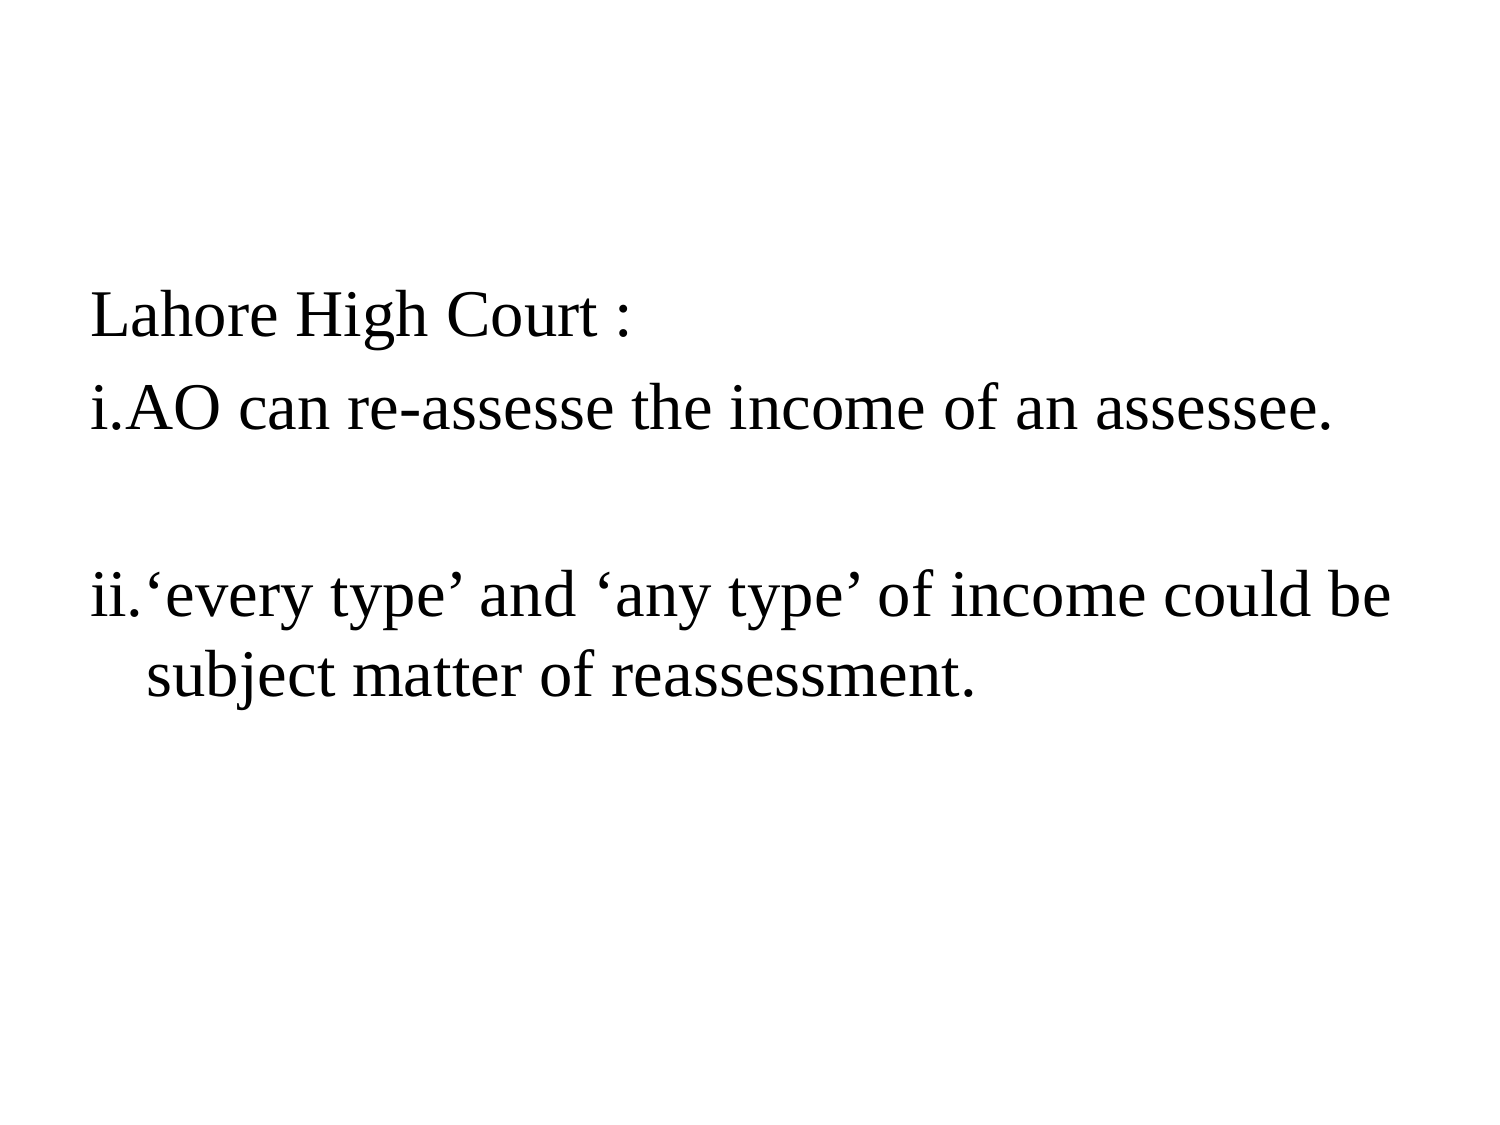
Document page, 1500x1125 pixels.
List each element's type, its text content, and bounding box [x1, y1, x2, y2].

list Lahore High Court : i.AO can re-assesse the income of an assessee. ii.‘every type’ and ‘any type’ of income could be subject matter of reassessment. [75, 262, 1425, 1005]
